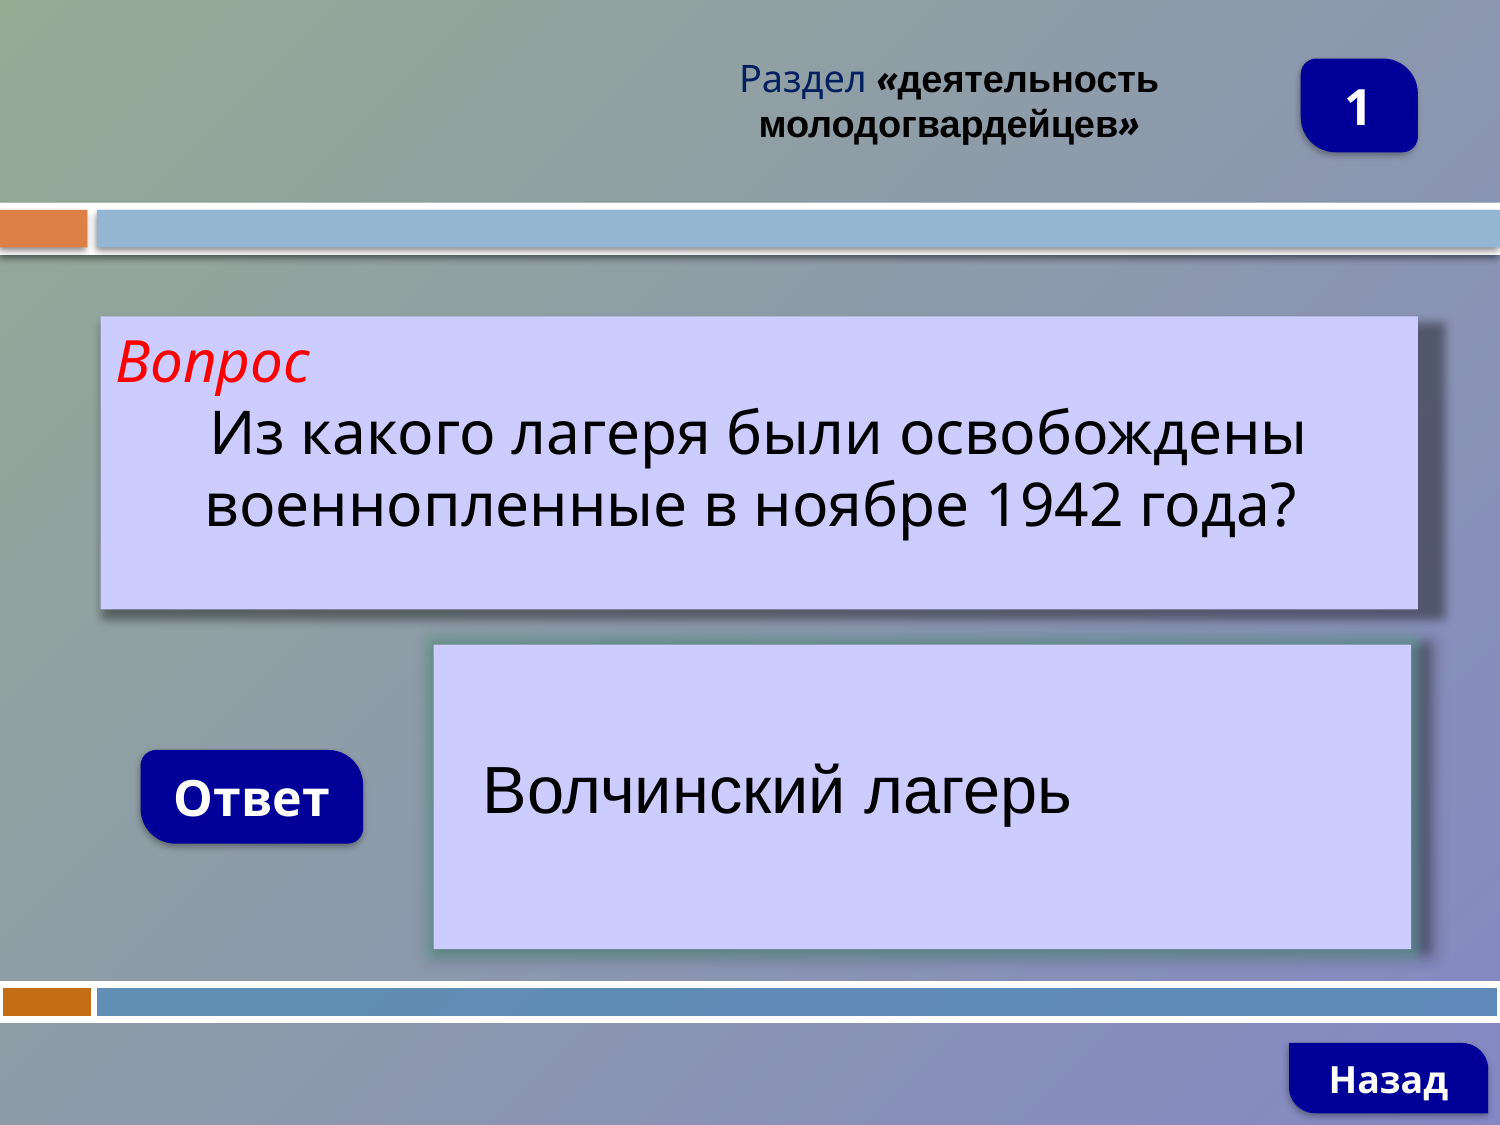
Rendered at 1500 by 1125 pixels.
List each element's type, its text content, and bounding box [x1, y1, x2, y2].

text_box 1 [1300, 58, 1418, 153]
text_box [0, 983, 92, 1021]
text_box [92, 983, 1500, 1021]
text_box Раздел «деятельность молодогвардейцев» [632, 46, 1266, 153]
list Вопрос Из какого лагеря были освобождены военнопленные в ноябре 1942 года? [100, 316, 1419, 610]
text_box Назад [1289, 1042, 1489, 1114]
text_box Ответ [140, 749, 364, 844]
text_box Волчинский лагерь [433, 644, 1412, 950]
